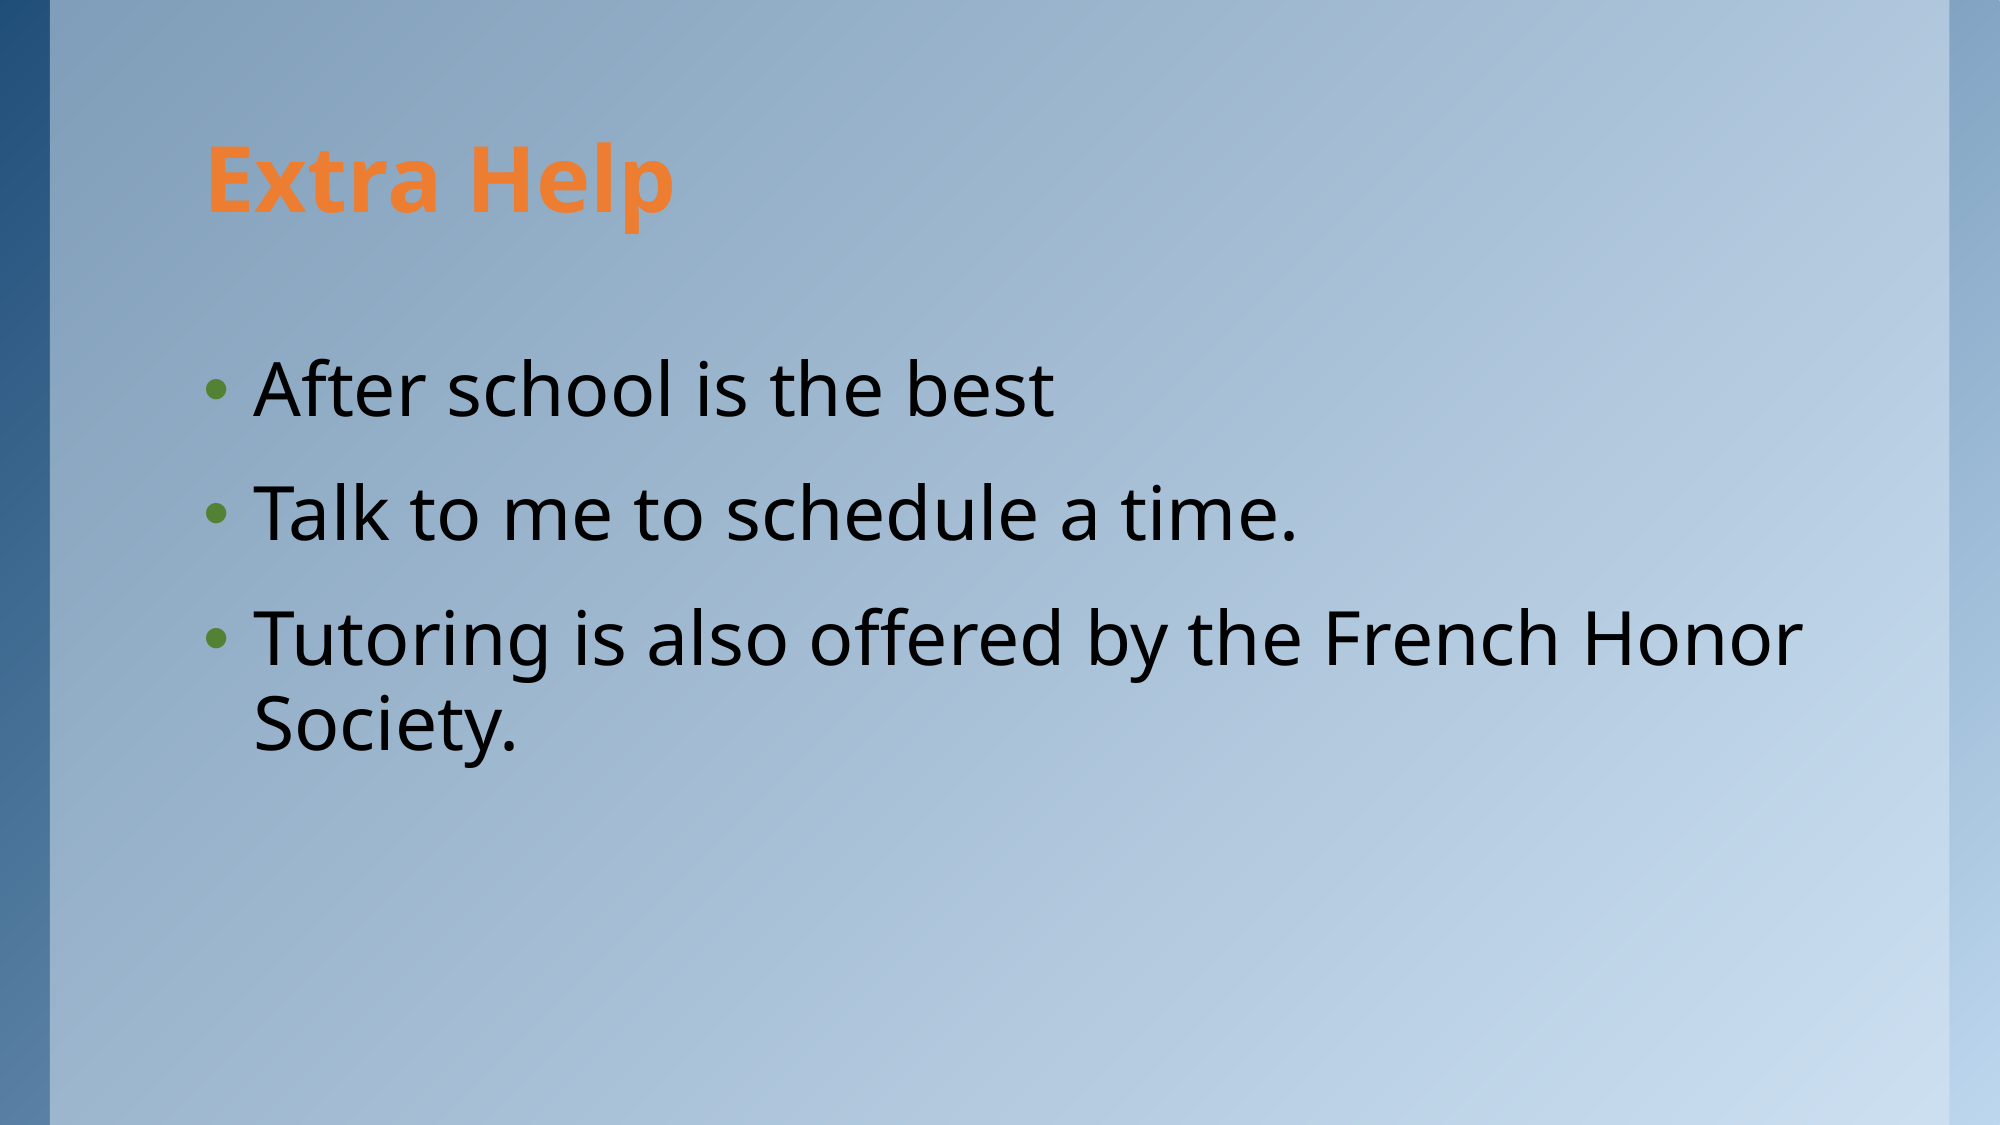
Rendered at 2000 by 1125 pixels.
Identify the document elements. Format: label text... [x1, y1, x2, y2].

list After school is the best Talk to me to schedule a time. Tutoring is also offered by the French Honor Society. [183, 338, 1850, 858]
title Extra Help [183, 12, 1850, 242]
